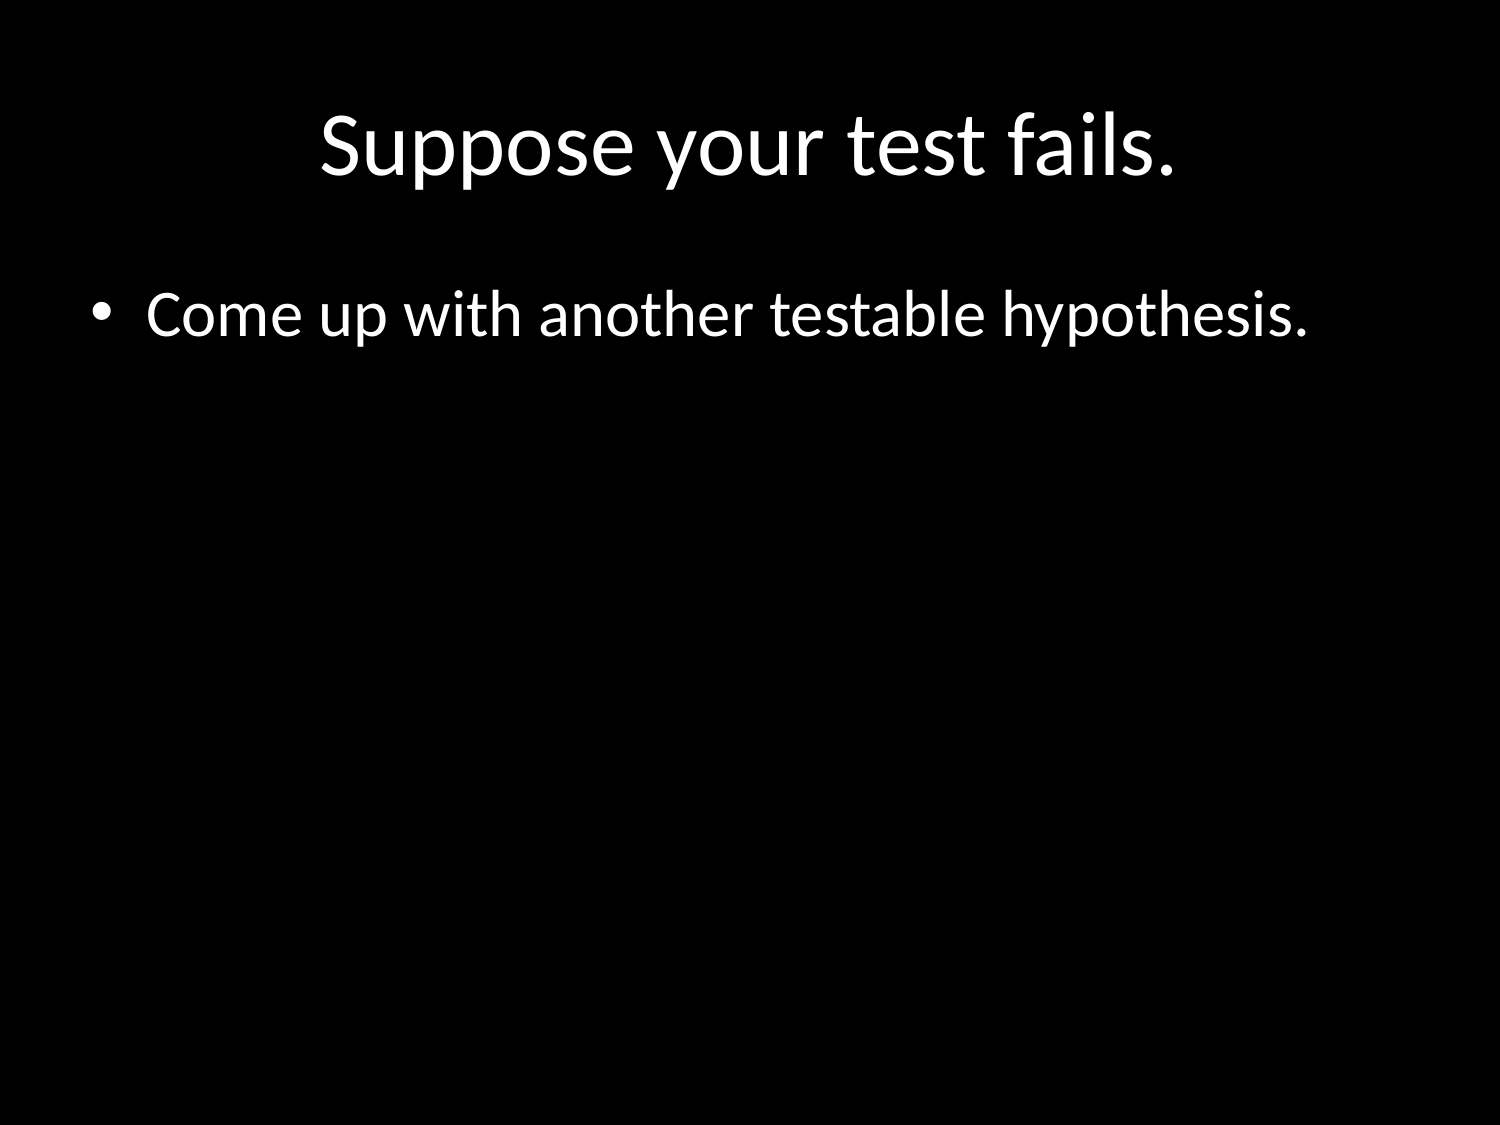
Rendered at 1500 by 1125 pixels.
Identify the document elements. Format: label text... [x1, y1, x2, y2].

list Come up with another testable hypothesis. [75, 262, 1425, 1005]
title Suppose your test fails. [75, 45, 1425, 233]
